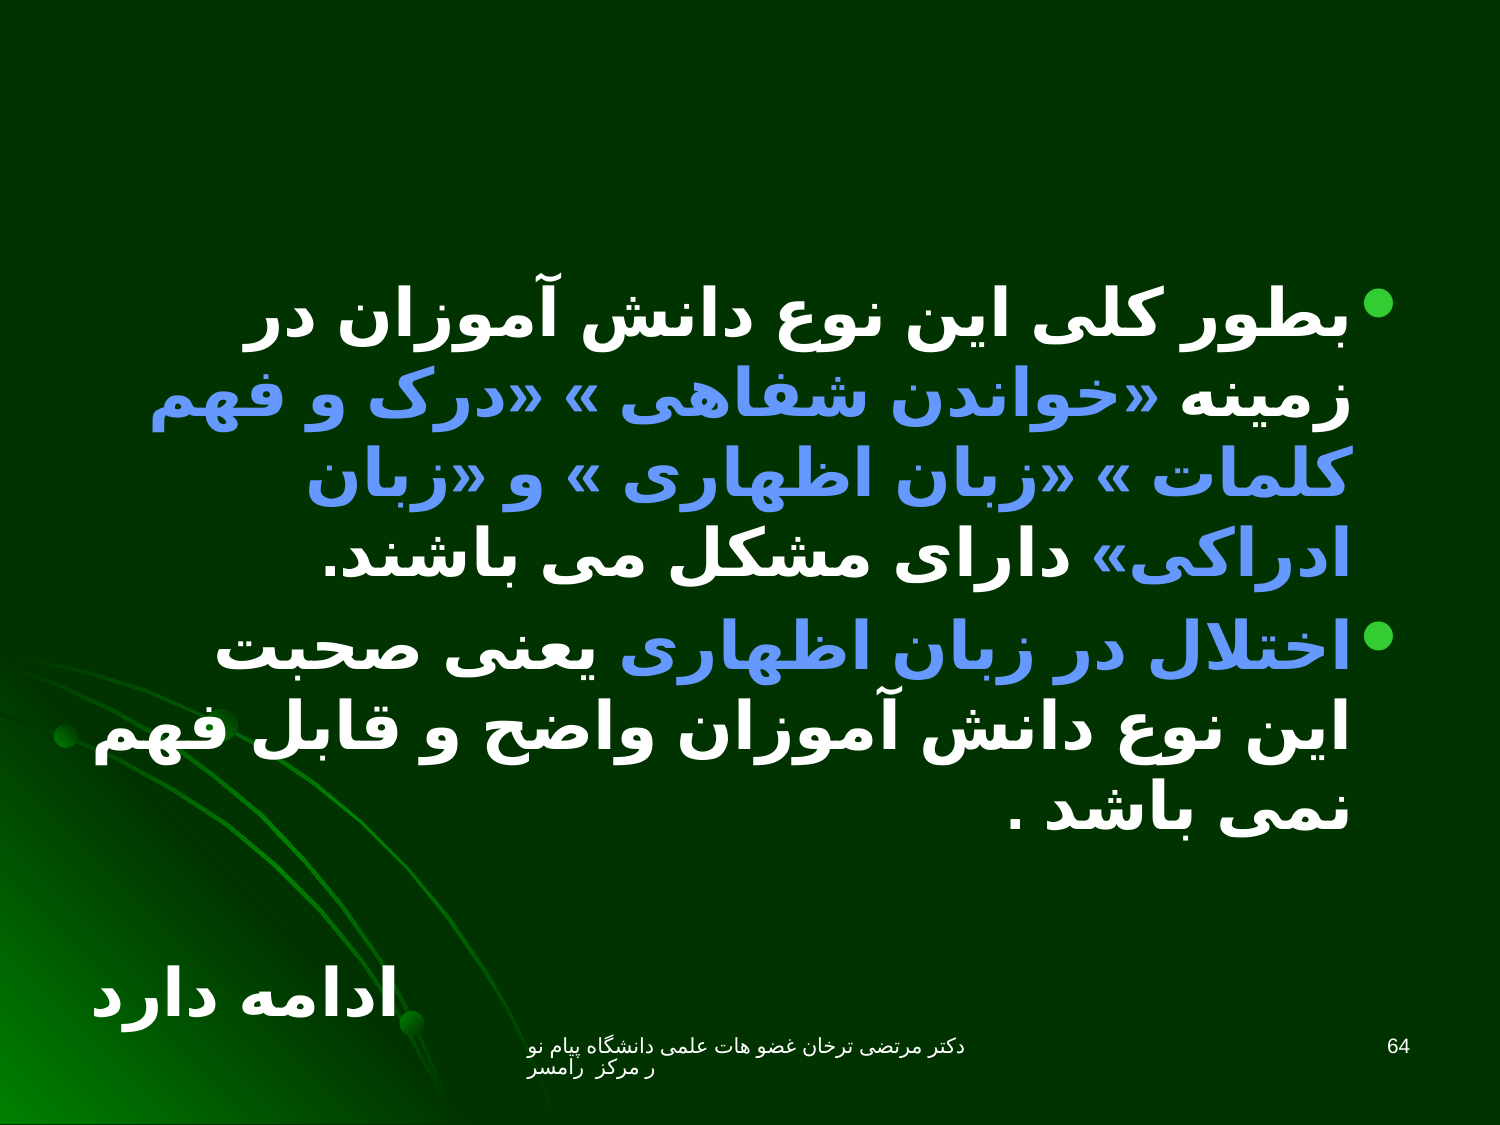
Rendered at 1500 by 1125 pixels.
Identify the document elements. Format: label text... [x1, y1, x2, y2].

slide_number 64 [1074, 1024, 1426, 1101]
list بطور کلی این نوع دانش آموزان در زمینه «خواندن شفاهی » «درک و فهم کلمات » «زبان اظهاری » و «زبان ادراکی» دارای مشکل می باشند. اختلال در زبان اظهاری یعنی صحبت این نوع دانش آموزان واضح و قابل فهم نمی باشد . ادامه دارد [74, 262, 1426, 1006]
footer دکتر مرتضی ترخان غضو هات علمی دانشگاه پیام نور مرکز رامسر [512, 1024, 988, 1101]
